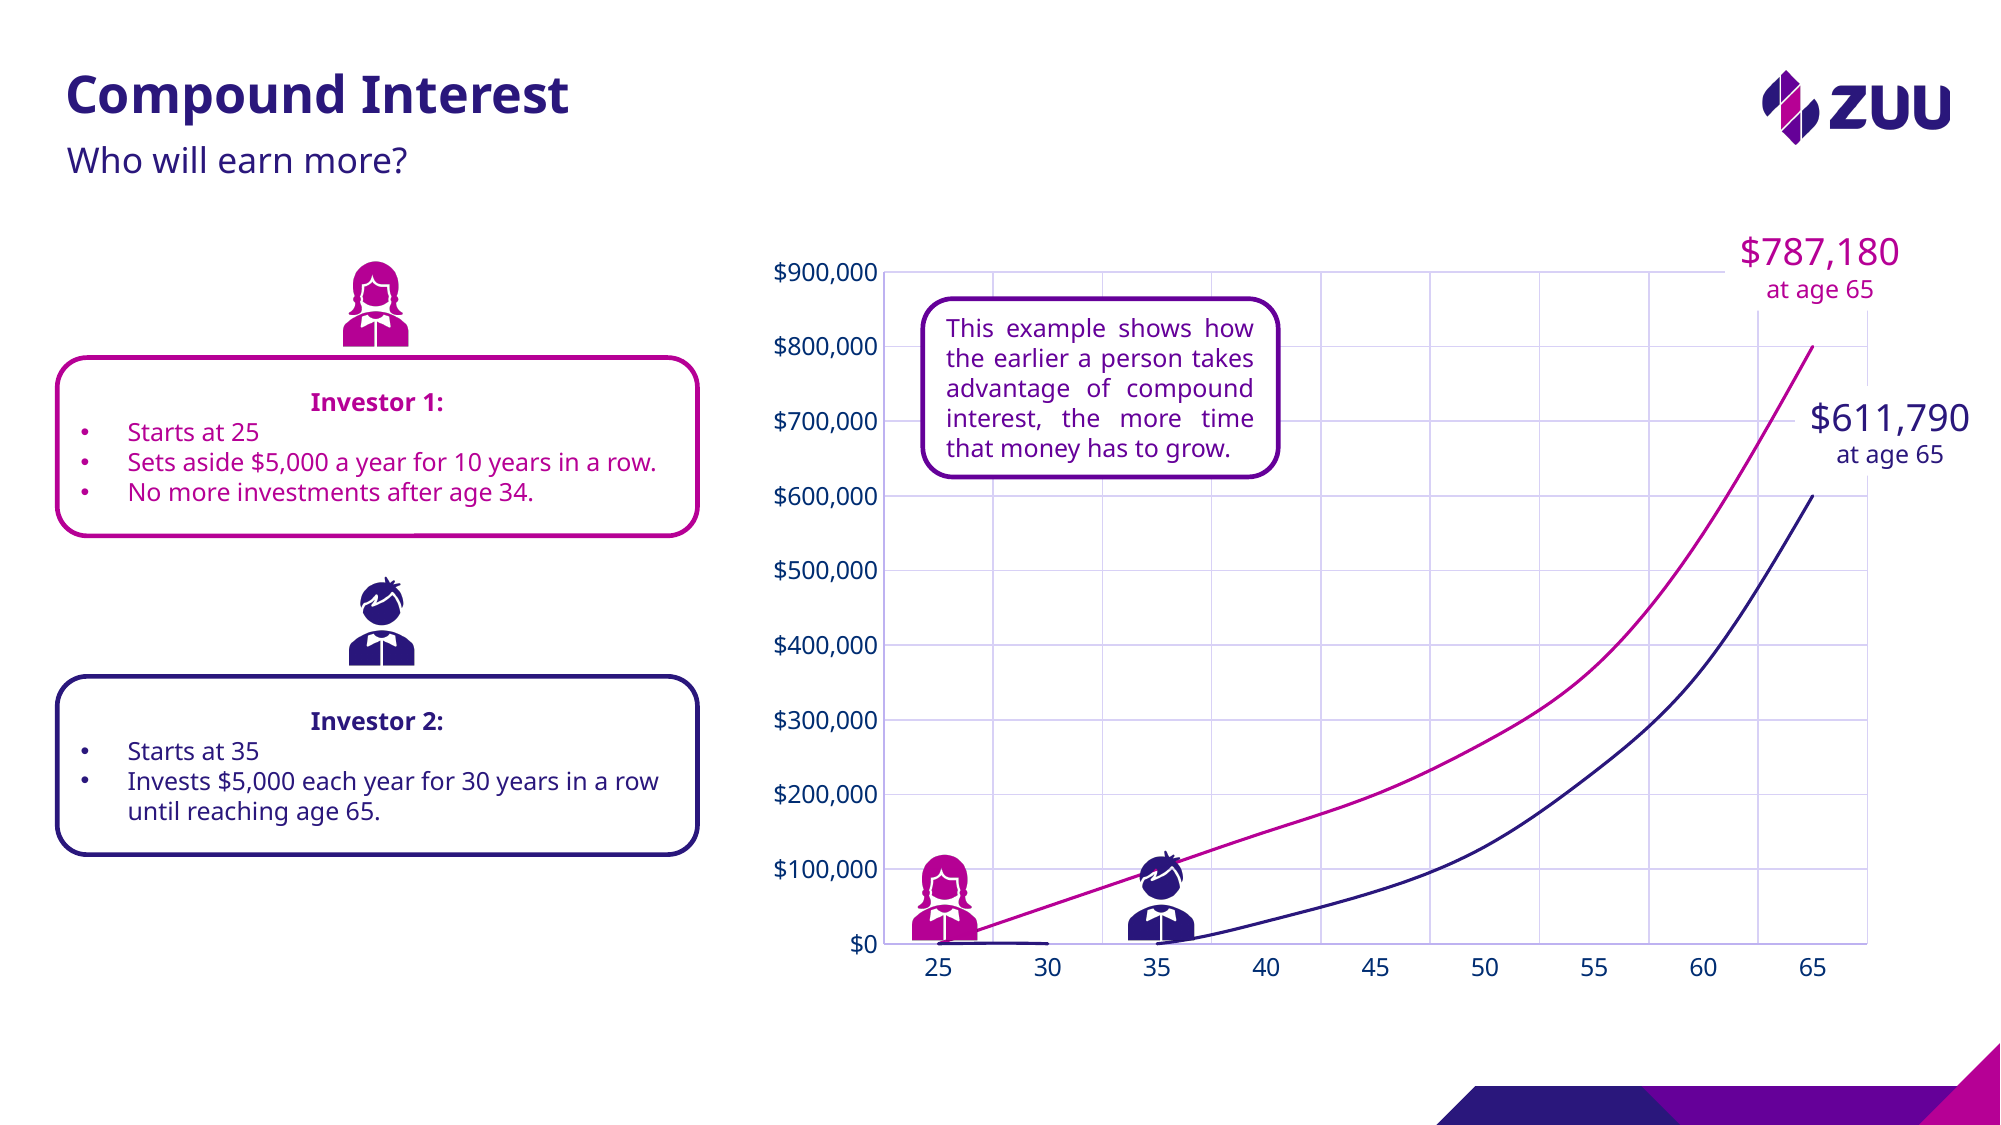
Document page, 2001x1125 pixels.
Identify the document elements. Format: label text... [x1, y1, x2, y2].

picture [321, 562, 442, 684]
text_box Investor 2: Starts at 35 Invests $5,000 each year for 30 years in a row until reaching age 65. [56, 675, 699, 856]
picture [884, 836, 1005, 958]
chart [750, 239, 1891, 1000]
text_box $611,790 at age 65 [1891, 386, 1986, 476]
slide_number 5 [1500, 1042, 1950, 1103]
title Compound Interest [50, 50, 1950, 145]
text_box $787,180 at age 65 [1725, 220, 1916, 311]
picture [314, 243, 436, 364]
text_box Investor 1: Starts at 25 Sets aside $5,000 a year for 10 years in a row. No more investments after age 34. [56, 356, 699, 537]
subtitle Who will earn more? [52, 128, 1950, 197]
picture [1100, 836, 1221, 958]
